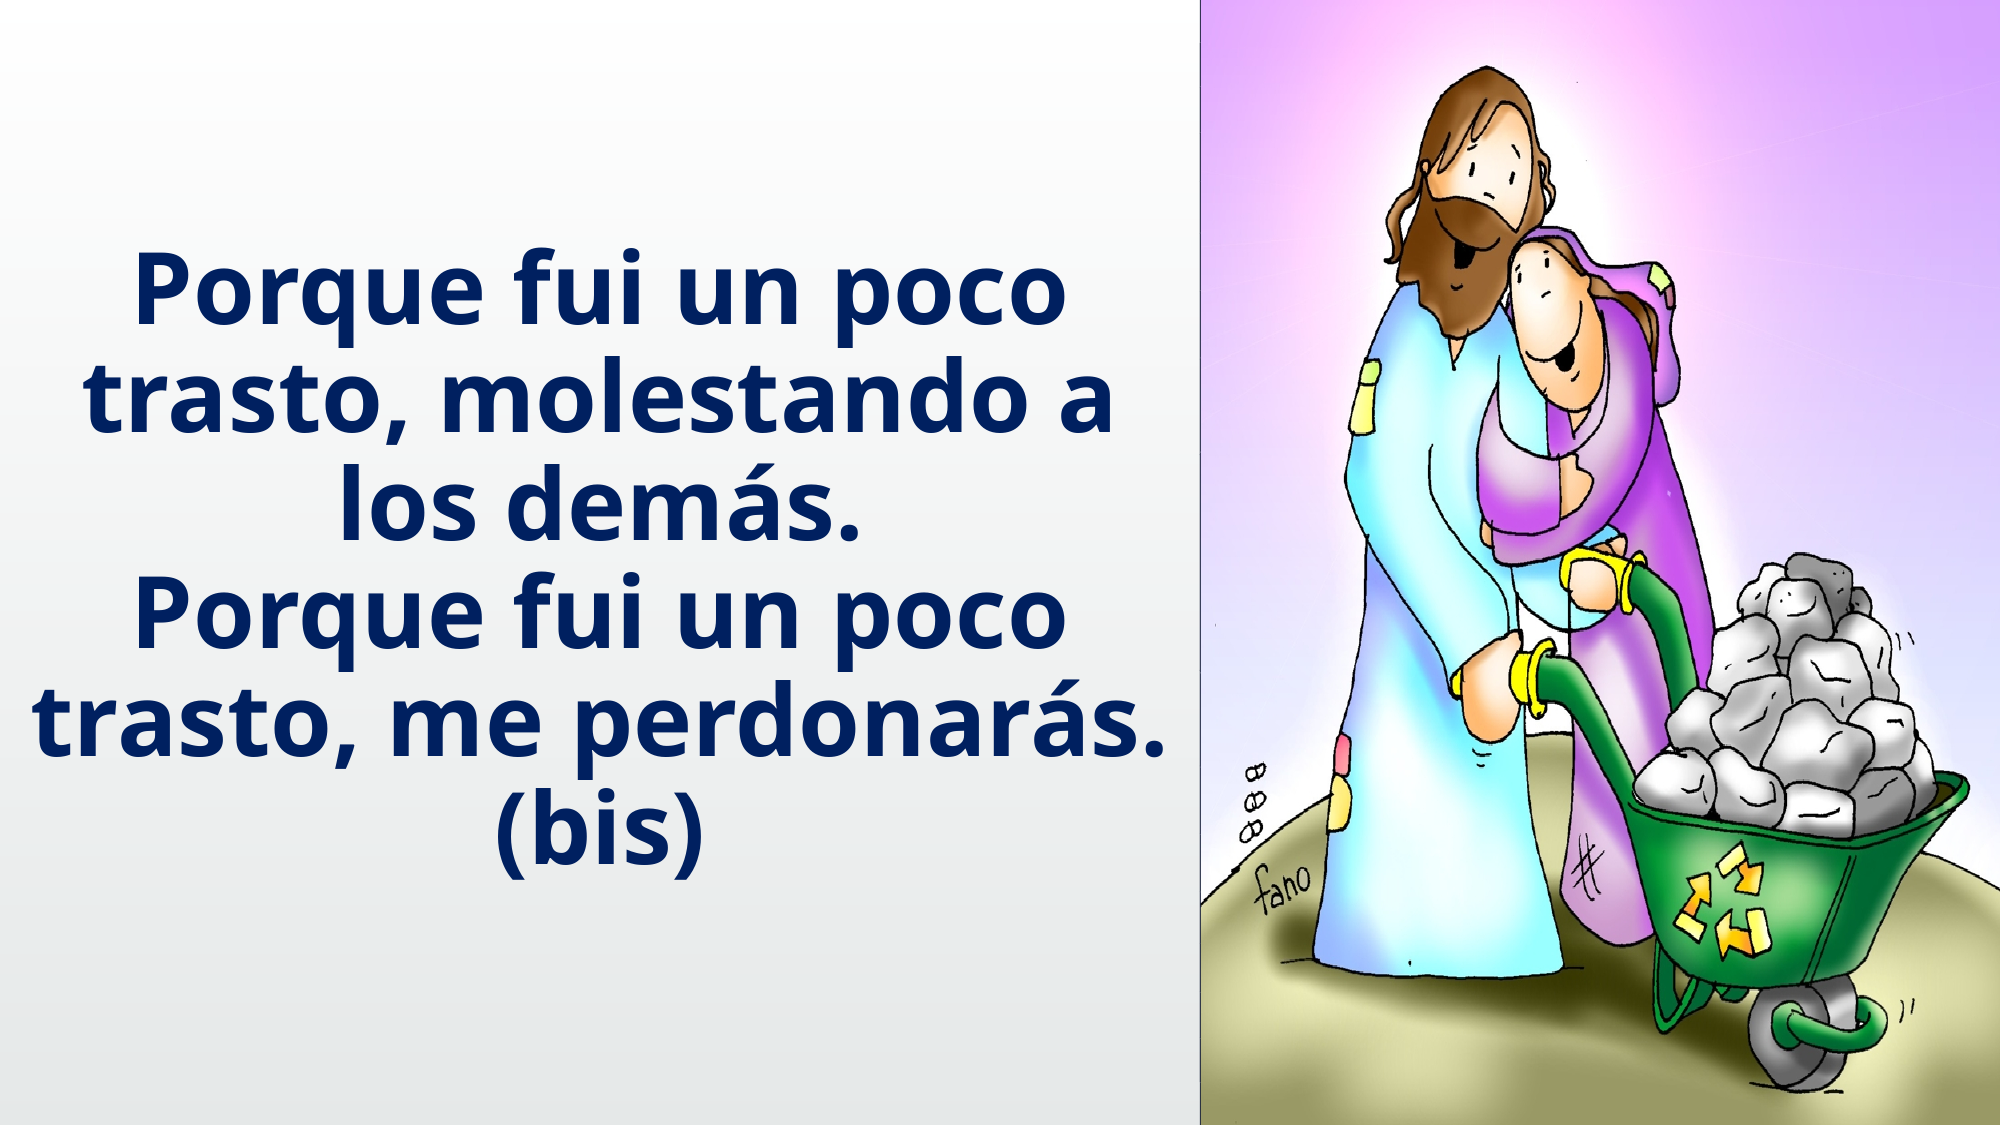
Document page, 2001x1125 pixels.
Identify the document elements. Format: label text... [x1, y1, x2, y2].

picture [1200, 0, 2000, 1125]
title Porque fui un poco trasto, molestando a los demás. Porque fui un poco trasto, me perdonarás. (bis) [0, 0, 1200, 1125]
